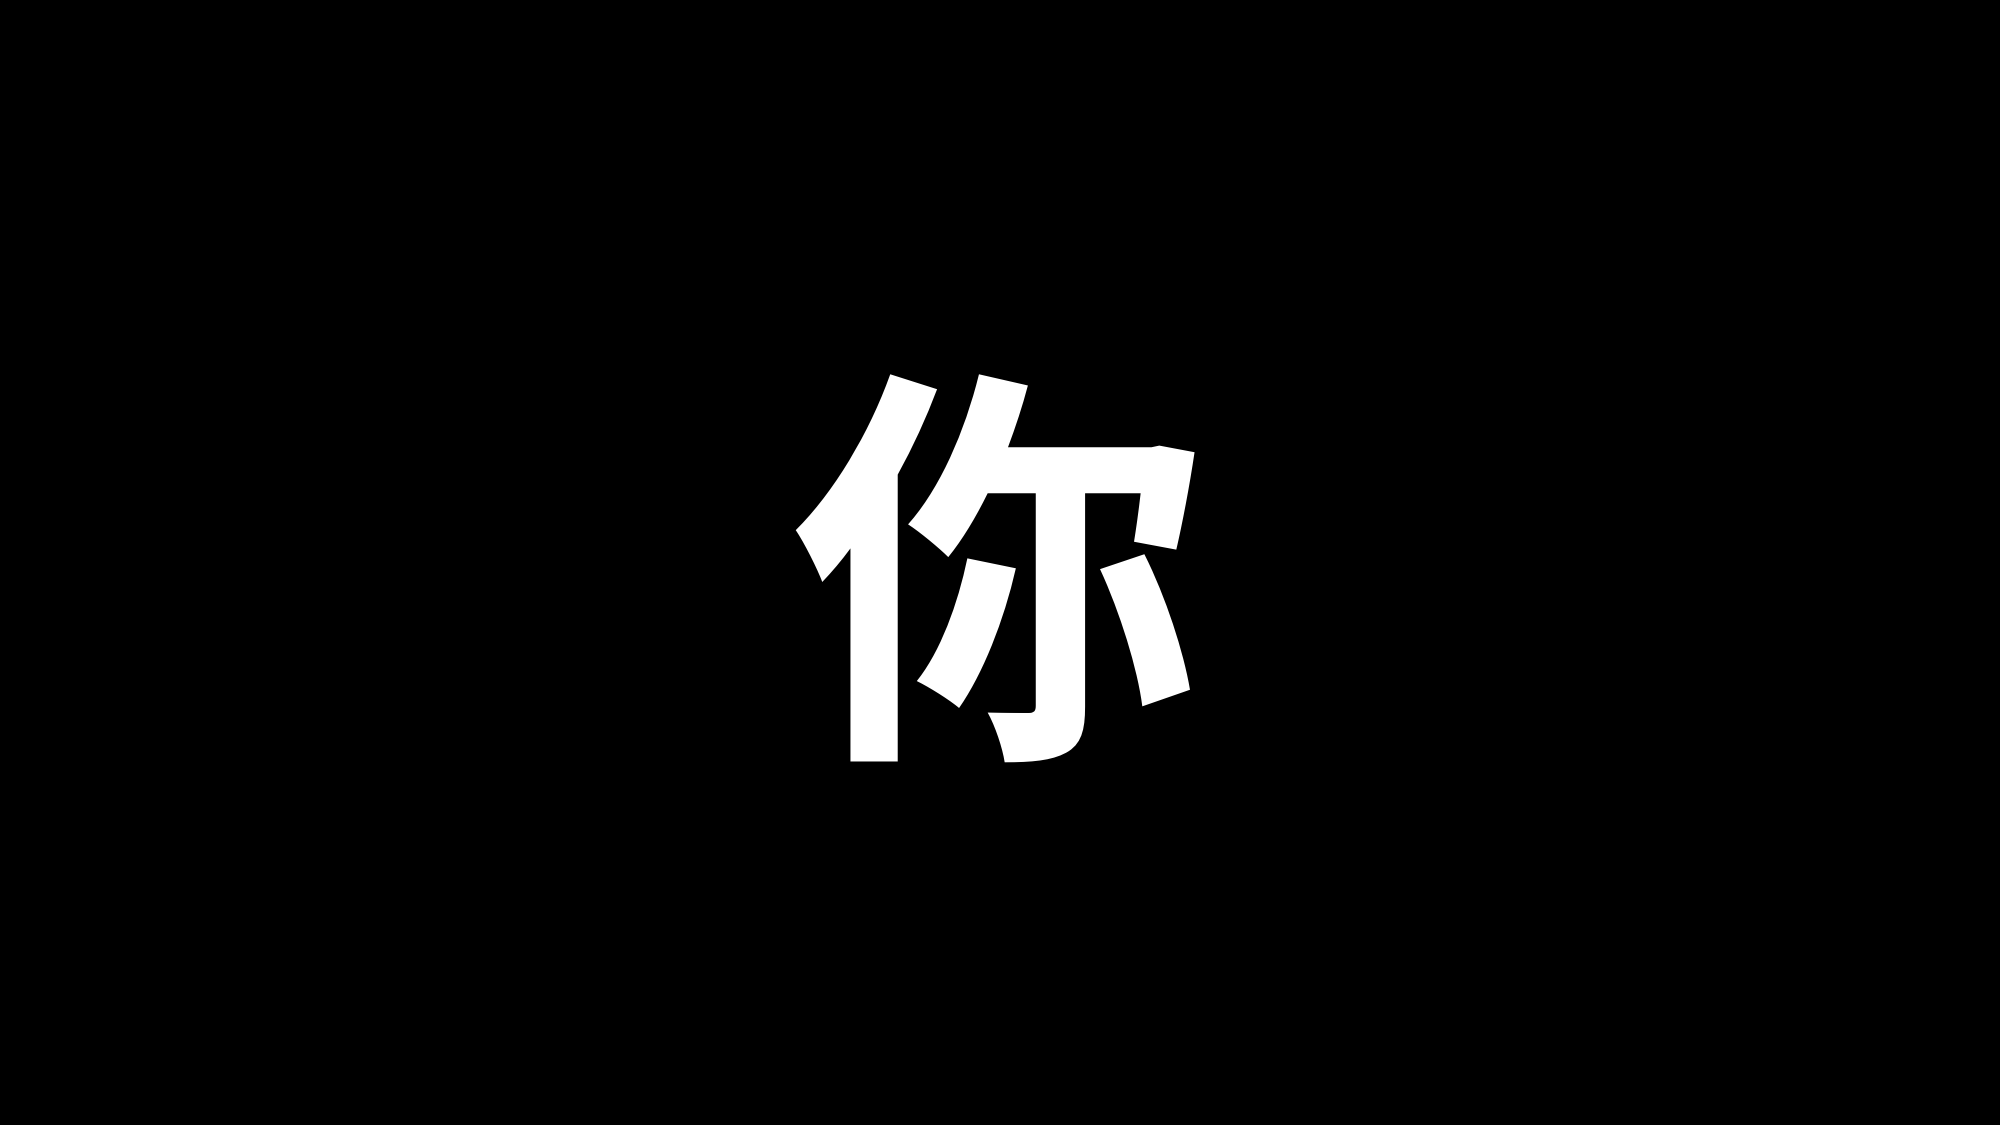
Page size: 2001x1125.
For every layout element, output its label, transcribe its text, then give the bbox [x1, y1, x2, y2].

text_box 你 [530, 303, 1470, 816]
